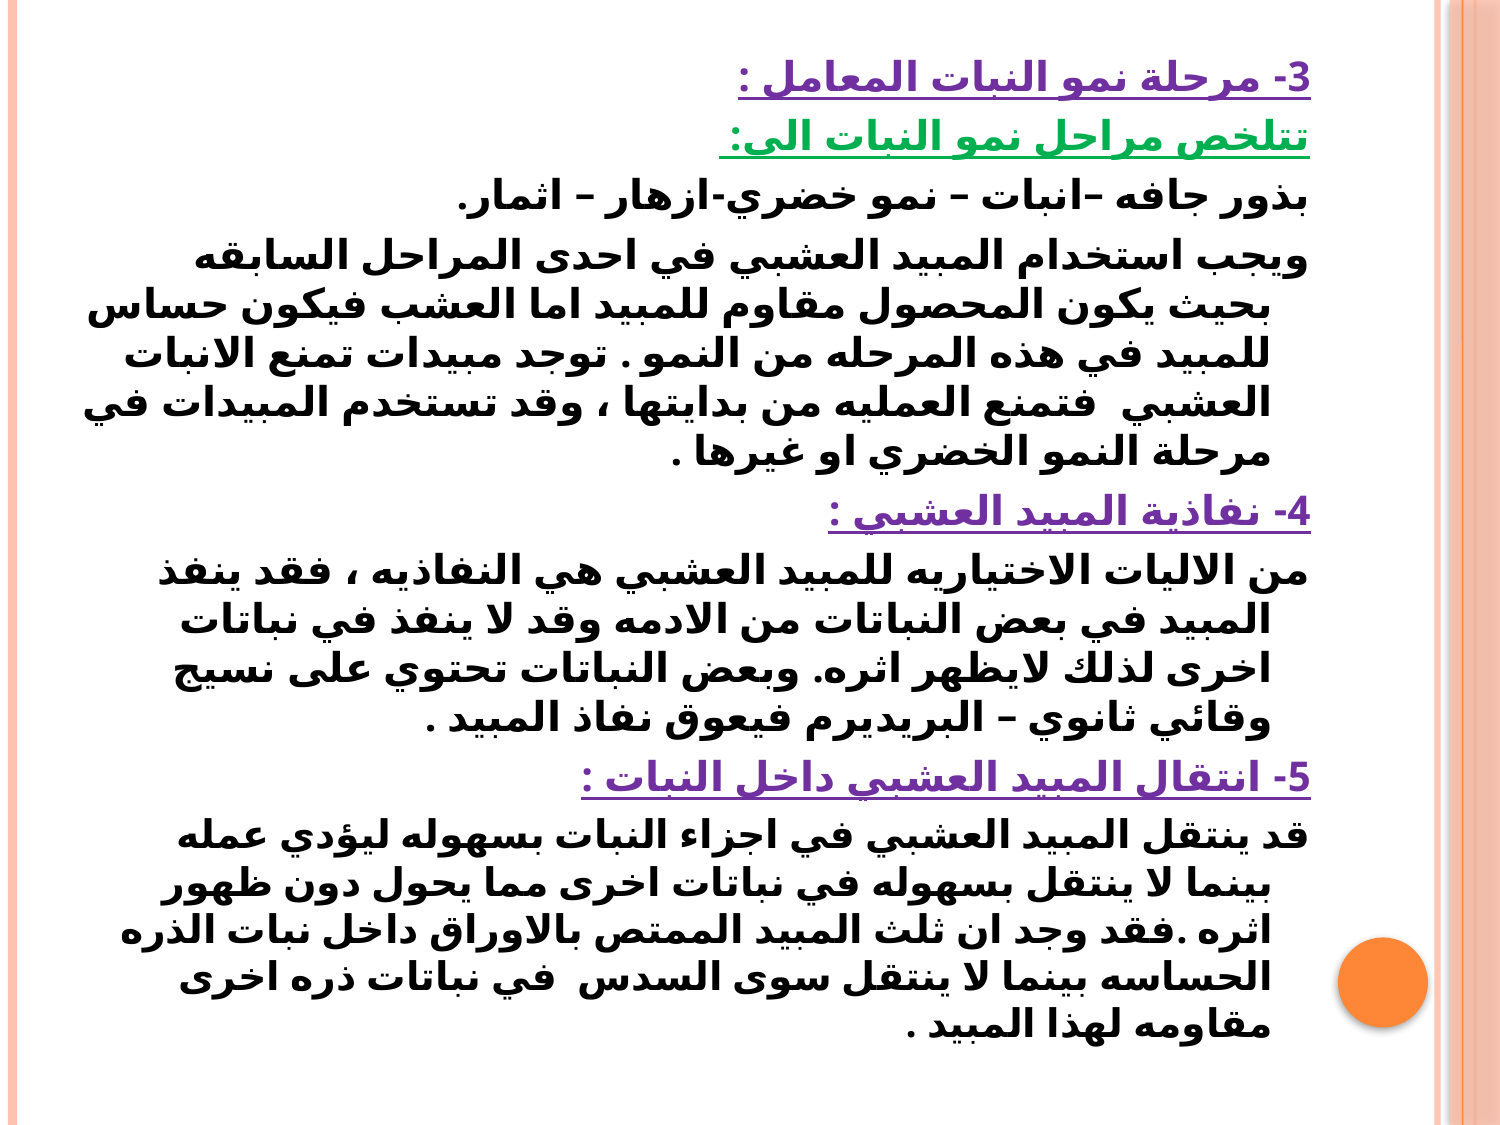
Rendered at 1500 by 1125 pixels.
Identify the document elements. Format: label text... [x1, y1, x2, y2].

list 3- مرحلة نمو النبات المعامل : تتلخص مراحل نمو النبات الى: بذور جافه –انبات – نمو خضري-ازهار – اثمار. ويجب استخدام المبيد العشبي في احدى المراحل السابقه بحيث يكون المحصول مقاوم للمبيد اما العشب فيكون حساس للمبيد في هذه المرحله من النمو . توجد مبيدات تمنع الانبات العشبي فتمنع العمليه من بدايتها ، وقد تستخدم المبيدات في مرحلة النمو الخضري او غيرها . 4- نفاذية المبيد العشبي : من الاليات الاختياريه للمبيد العشبي هي النفاذيه ، فقد ينفذ المبيد في بعض النباتات من الادمه وقد لا ينفذ في نباتات اخرى لذلك لايظهر اثره. وبعض النباتات تحتوي على نسيج وقائي ثانوي – البريديرم فيعوق نفاذ المبيد . 5- انتقال المبيد العشبي داخل النبات : قد ينتقل المبيد العشبي في اجزاء النبات بسهوله ليؤدي عمله بينما لا ينتقل بسهوله في نباتات اخرى مما يحول دون ظهور اثره .فقد وجد ان ثلث المبيد الممتص بالاوراق داخل نبات الذره الحساسه بينما لا ينتقل سوى السدس في نباتات ذره اخرى مقاومه لهذا المبيد . [64, 42, 1326, 1059]
